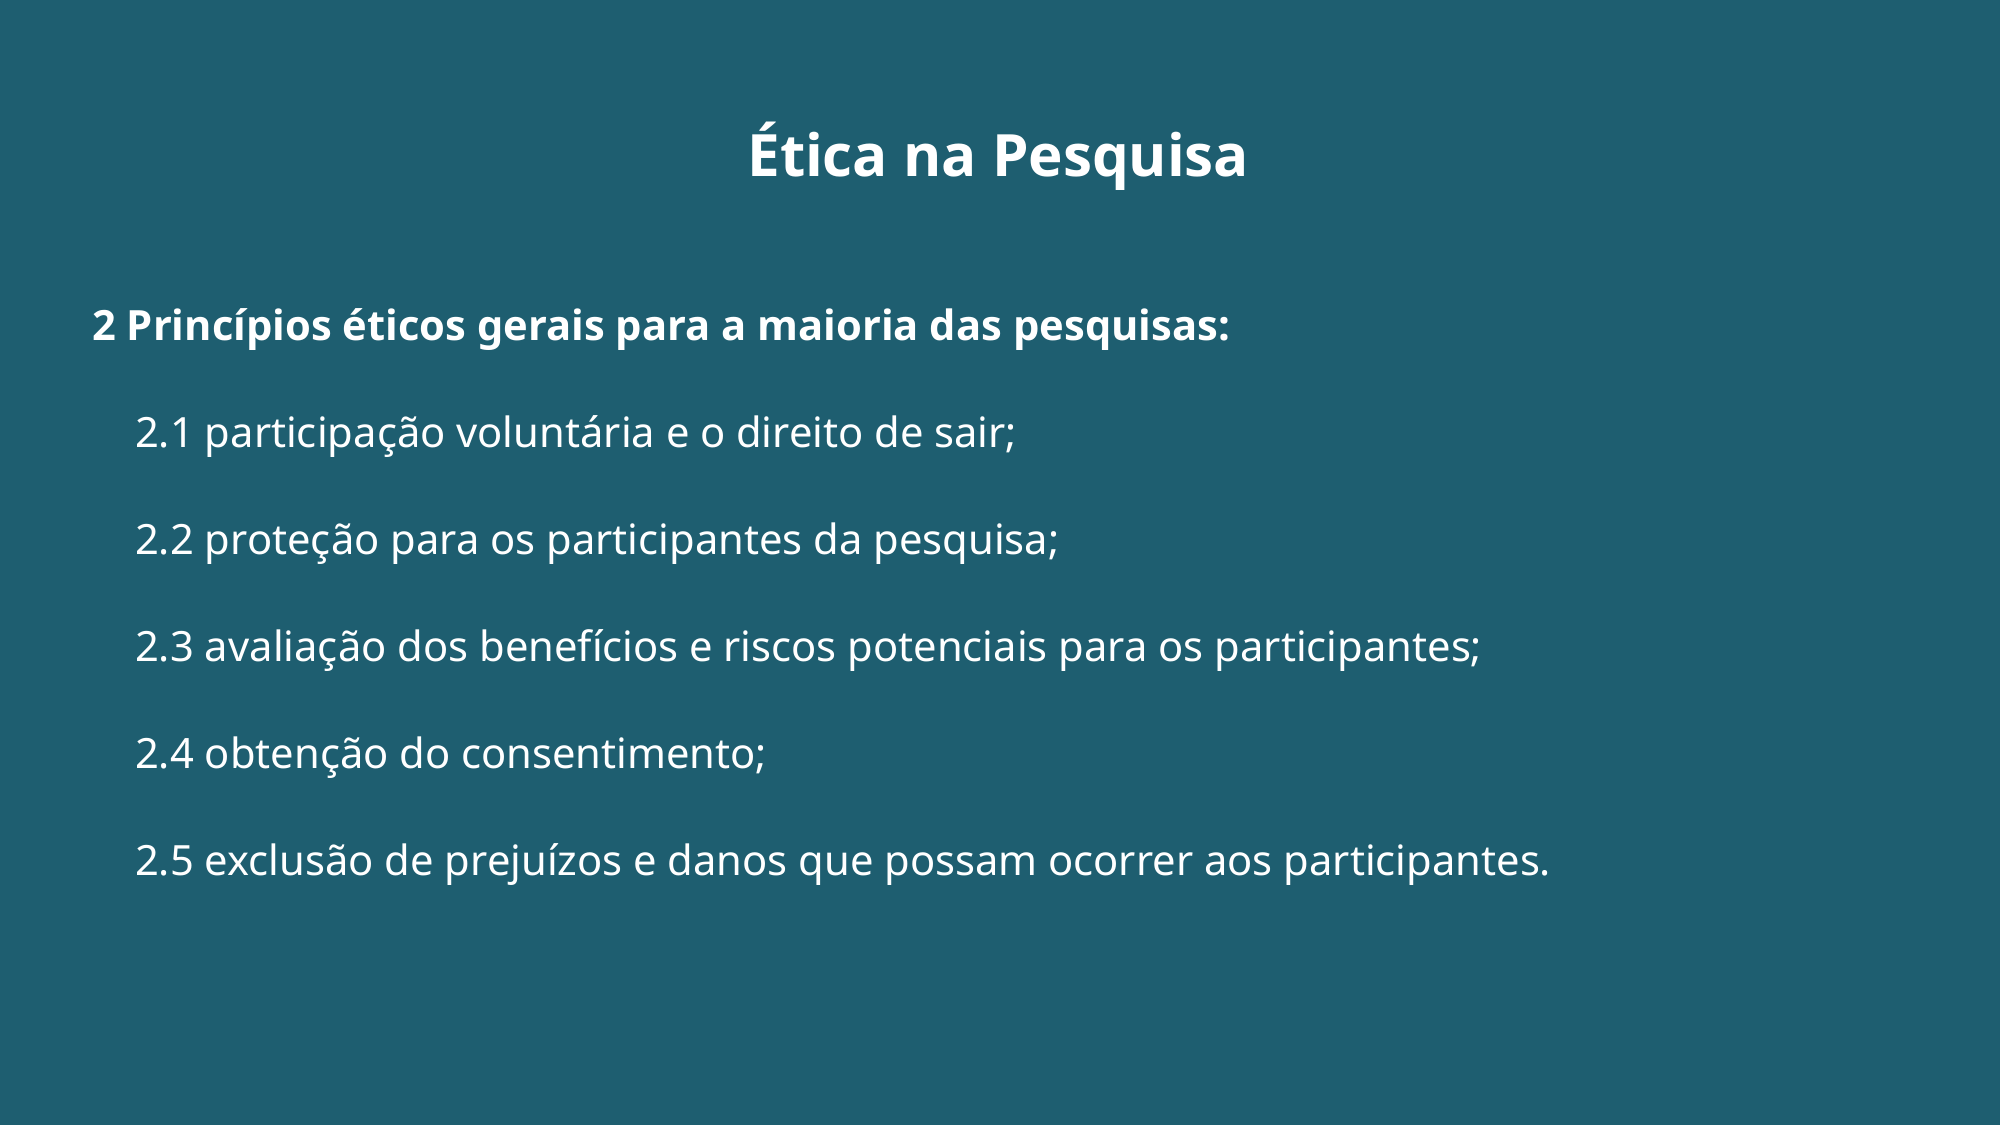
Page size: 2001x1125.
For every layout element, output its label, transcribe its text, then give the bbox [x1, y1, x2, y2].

text_box Ética na Pesquisa 2 Princípios éticos gerais para a maioria das pesquisas: 2.1 participação voluntária e o direito de sair; 2.2 proteção para os participantes da pesquisa; 2.3 avaliação dos benefícios e riscos potenciais para os participantes; 2.4 obtenção do consentimento; 2.5 exclusão de prejuízos e danos que possam ocorrer aos participantes. [77, 106, 1935, 1102]
